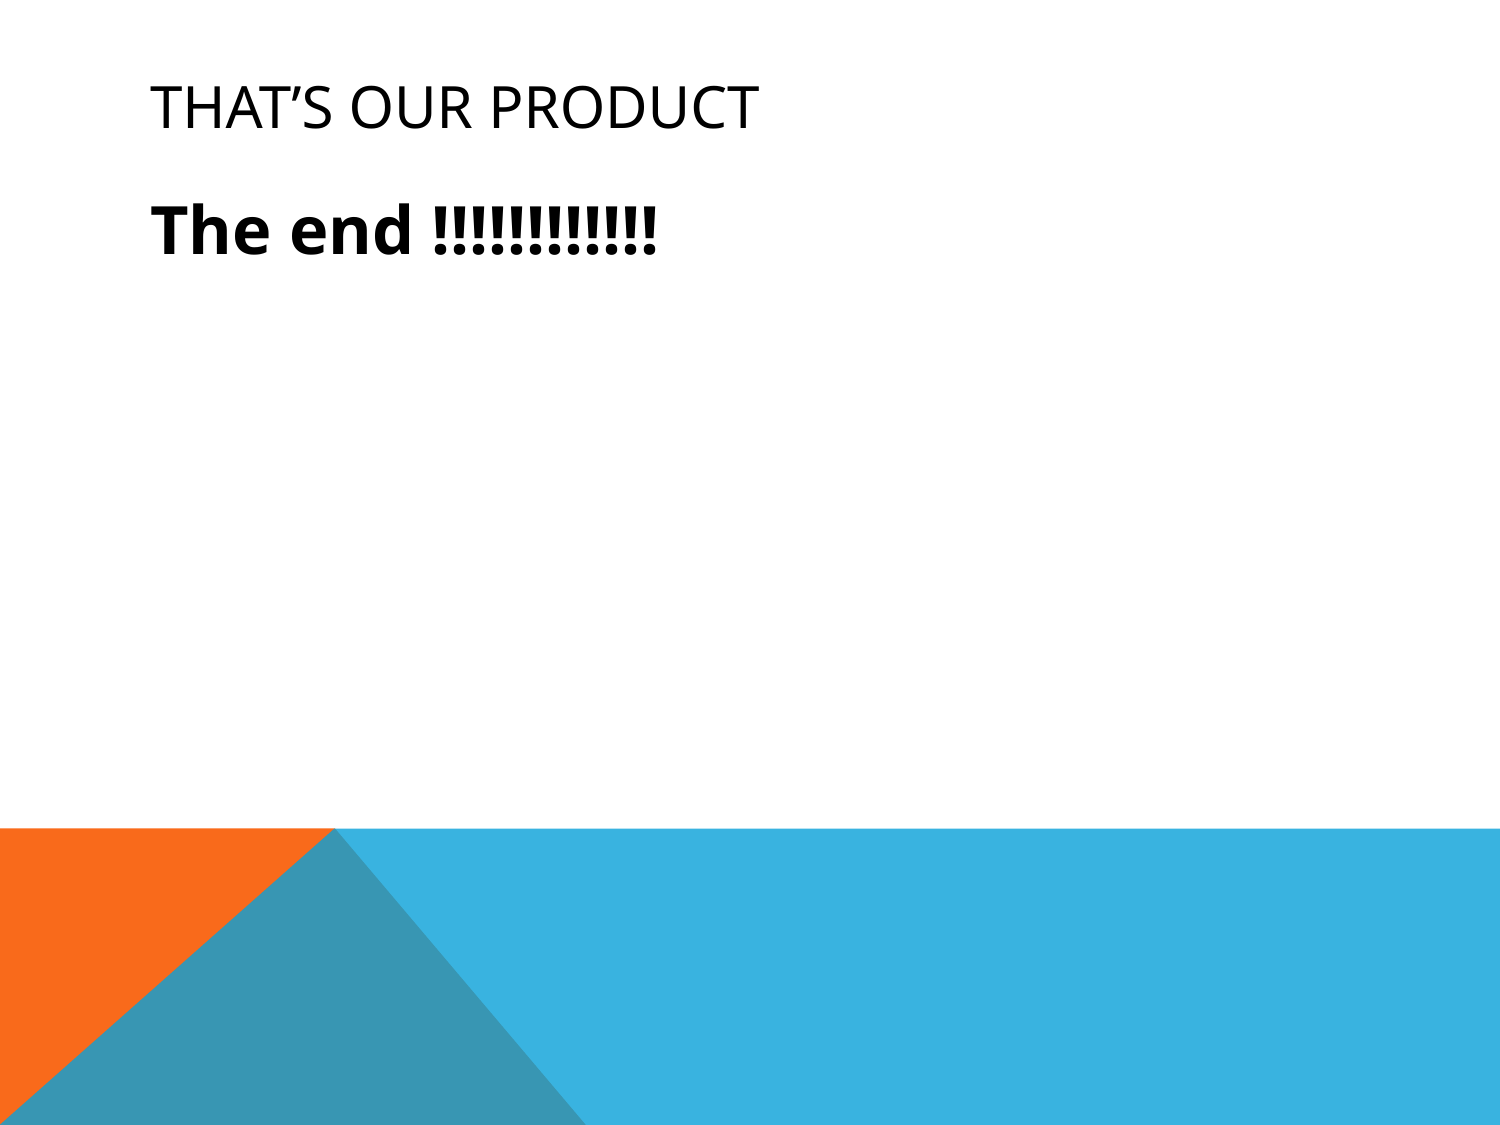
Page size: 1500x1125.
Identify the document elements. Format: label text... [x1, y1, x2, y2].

list The end !!!!!!!!!!!! [135, 180, 1369, 768]
title That’s our product [135, 60, 1369, 150]
